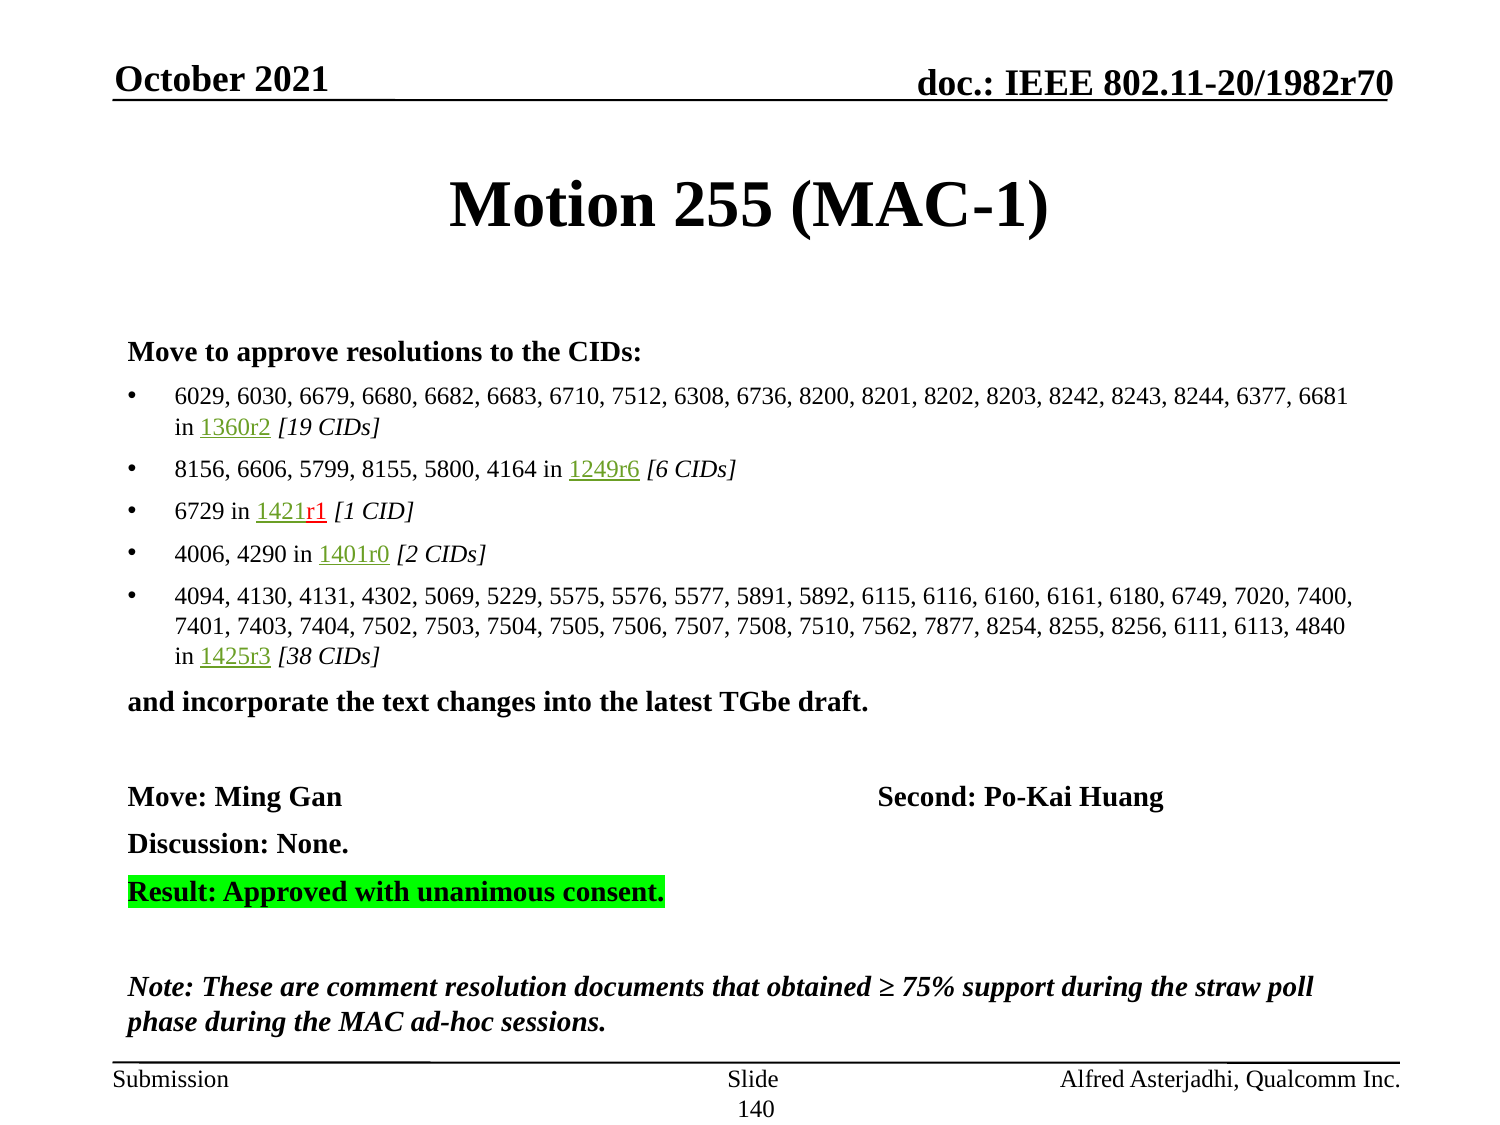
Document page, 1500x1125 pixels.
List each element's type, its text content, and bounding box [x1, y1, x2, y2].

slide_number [114, 54, 423, 100]
list Move to approve resolutions to the CIDs: 6029, 6030, 6679, 6680, 6682, 6683, 6710, 7512, 6308, 6736, 8200, 8201, 8202, 8203, 8242, 8243, 8244, 6377, 6681 in 1360r2 [19 CIDs] 8156, 6606, 5799, 8155, 5800, 4164 in 1249r6 [6 CIDs] 6729 in 1421r1 [1 CID] 4006, 4290 in 1401r0 [2 CIDs] 4094, 4130, 4131, 4302, 5069, 5229, 5575, 5576, 5577, 5891, 5892, 6115, 6116, 6160, 6161, 6180, 6749, 7020, 7400, 7401, 7403, 7404, 7502, 7503, 7504, 7505, 7506, 7507, 7508, 7510, 7562, 7877, 8254, 8255, 8256, 6111, 6113, 4840 in 1425r3 [38 CIDs] and incorporate the text changes into the latest TGbe draft. Move: Ming Gan Second: Po-Kai Huang Discussion: None. Result: Approved with unanimous consent. Note: These are comment resolution documents that obtained ≥ 75% support during the straw poll phase during the MAC ad-hoc sessions. [112, 324, 1388, 1063]
slide_number Slide 140 [712, 1061, 800, 1123]
title Motion 255 (MAC-1) [112, 112, 1388, 288]
footer Alfred Asterjadhi, Qualcomm Inc. [878, 1061, 1402, 1093]
